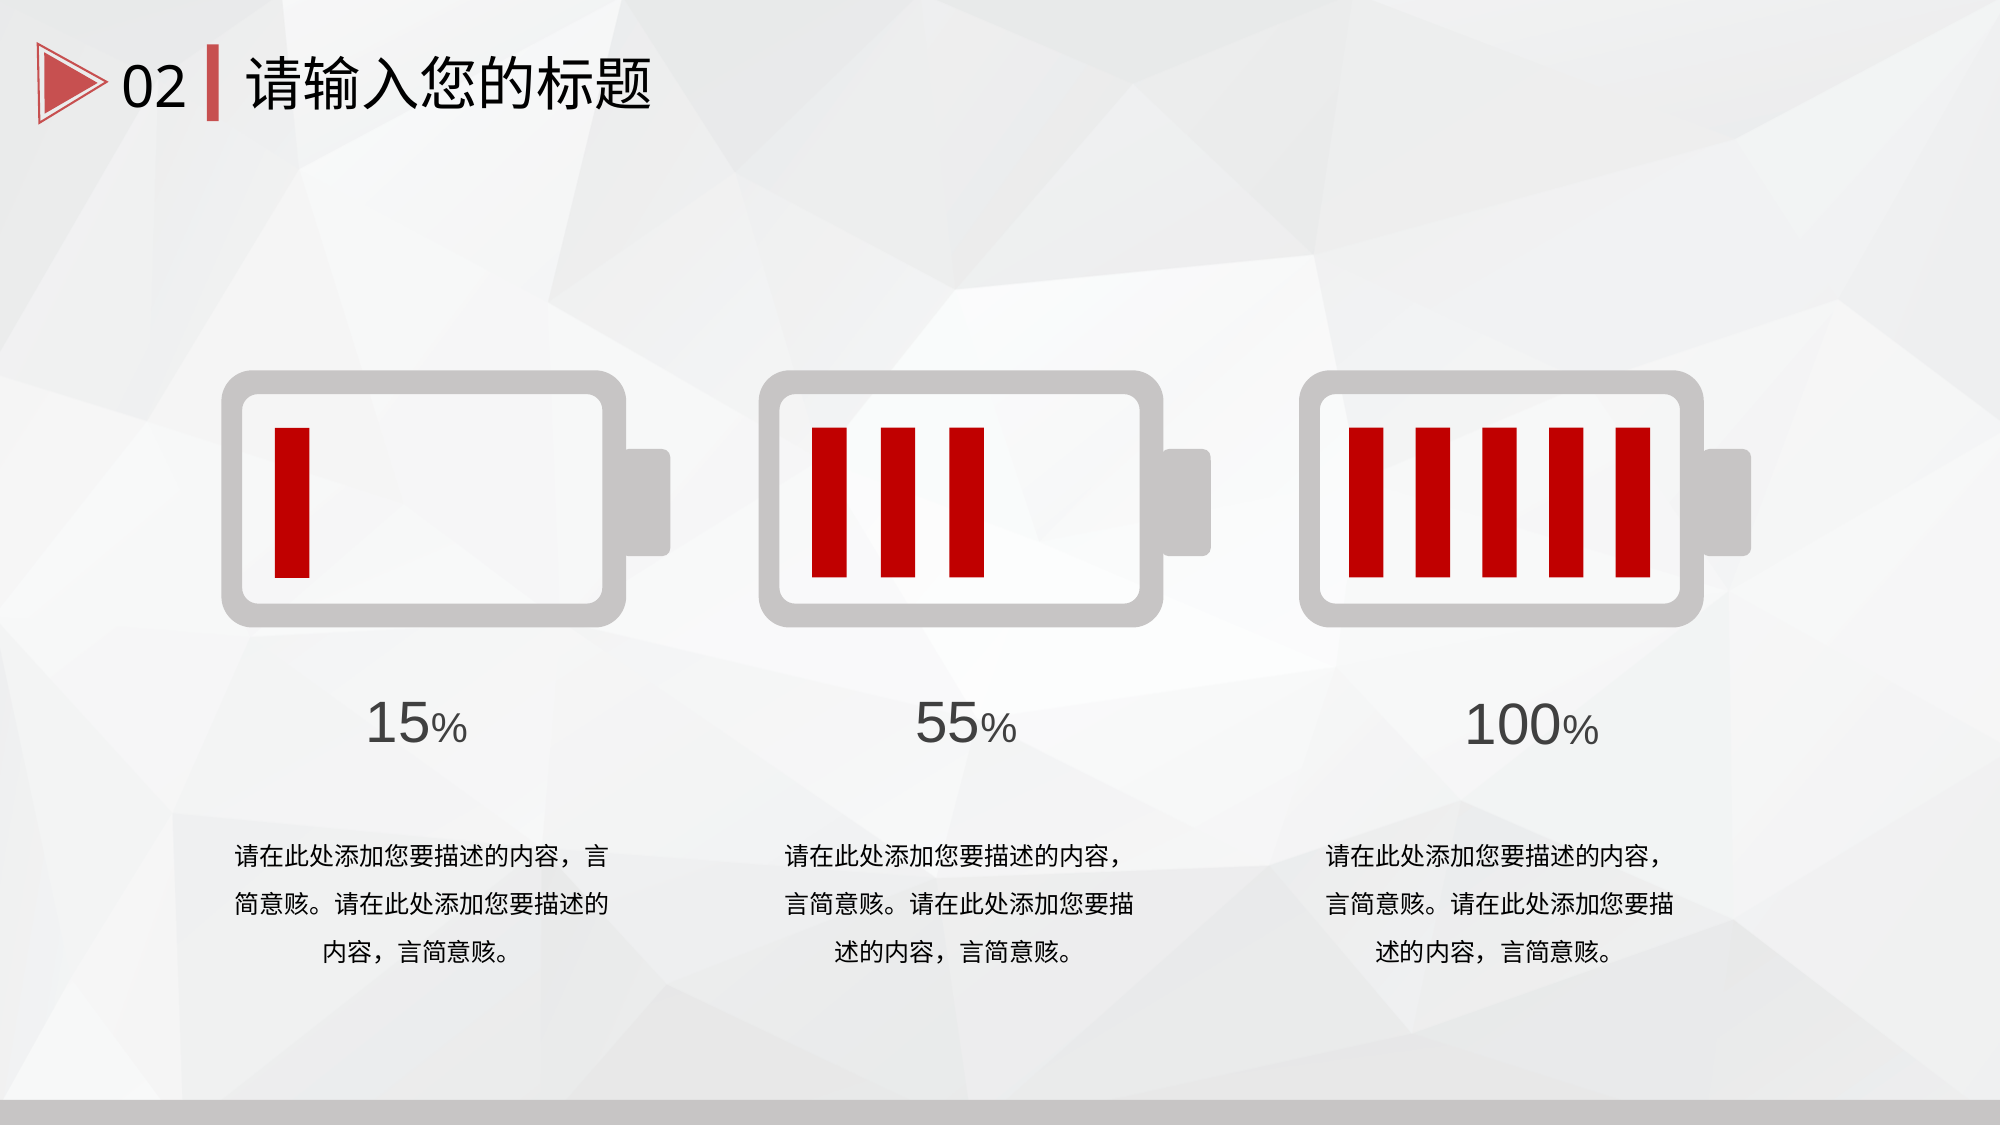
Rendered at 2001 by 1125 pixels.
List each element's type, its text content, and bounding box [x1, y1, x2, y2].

picture [0, 0, 2000, 1099]
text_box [1299, 370, 1752, 628]
text_box 请在此处添加您要描述的内容，言简意赅。请在此处添加您要描述的内容，言简意赅。 [217, 815, 627, 974]
text_box 55% [900, 676, 1046, 762]
text_box 02 [106, 41, 219, 127]
text_box [0, 1099, 2000, 1125]
text_box 100% [1450, 678, 1653, 764]
text_box 请输入您的标题 [229, 39, 1073, 125]
text_box 请在此处添加您要描述的内容，言简意赅。请在此处添加您要描述的内容，言简意赅。 [1299, 815, 1702, 1022]
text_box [28, 42, 108, 120]
text_box 请在此处添加您要描述的内容，言简意赅。请在此处添加您要描述的内容，言简意赅。 [758, 815, 1161, 974]
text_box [221, 370, 671, 628]
text_box 15% [351, 676, 497, 762]
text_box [758, 370, 1211, 628]
